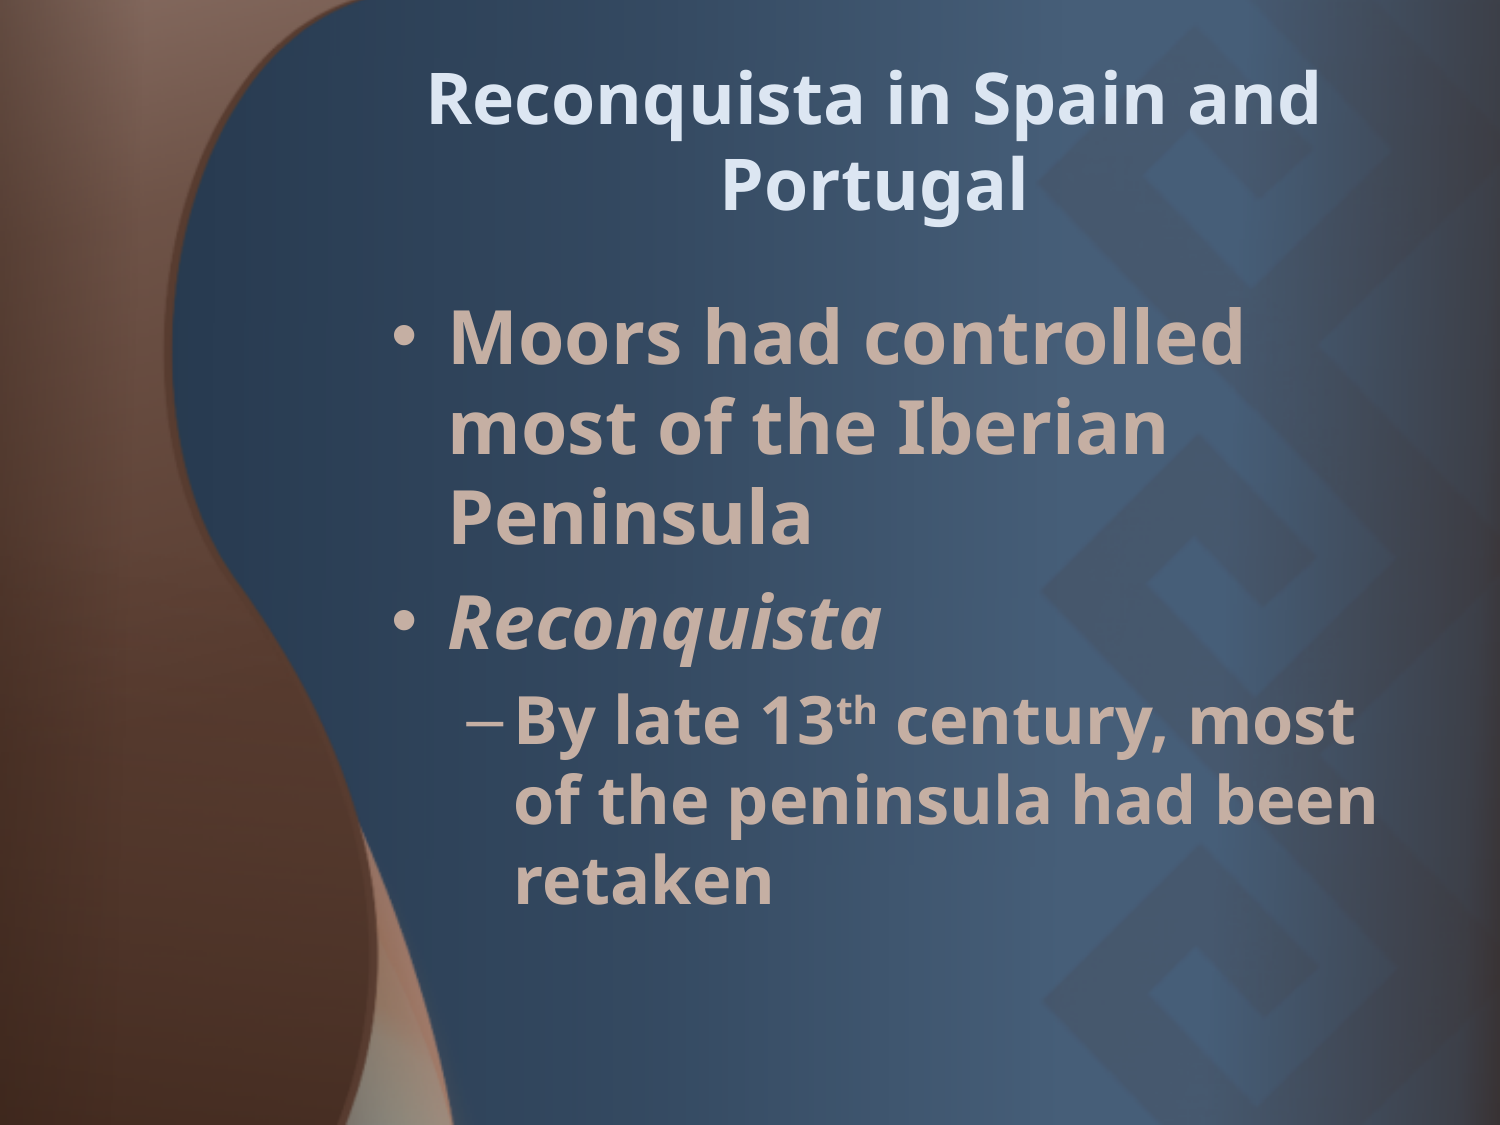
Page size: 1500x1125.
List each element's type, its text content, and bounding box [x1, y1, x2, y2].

list Moors had controlled most of the Iberian Peninsula Reconquista By late 13th century, most of the peninsula had been retaken [376, 281, 1412, 1091]
picture [0, 0, 1500, 1125]
title Reconquista in Spain and Portugal [327, 45, 1423, 233]
